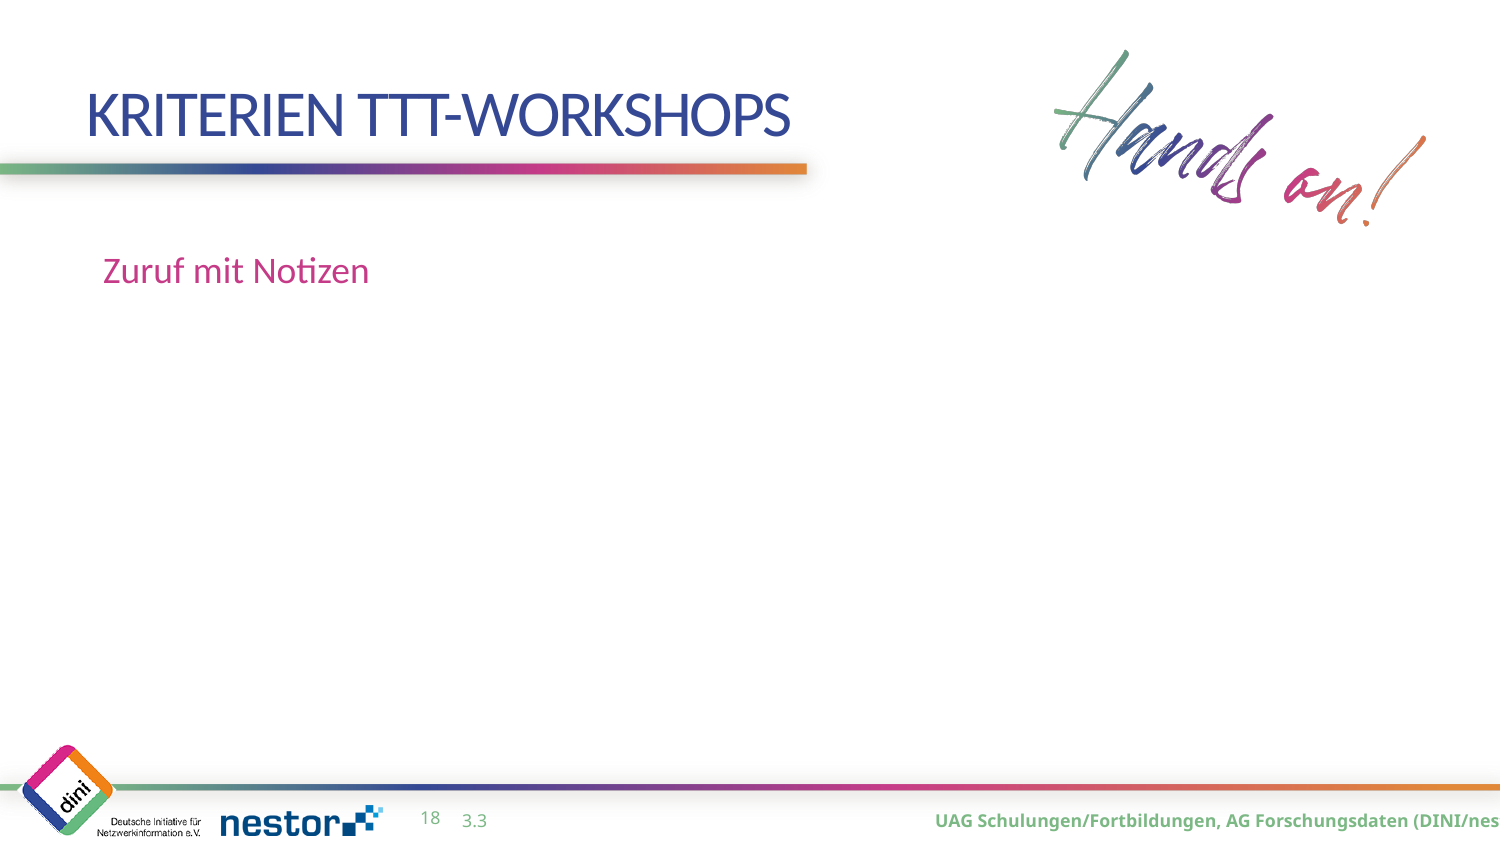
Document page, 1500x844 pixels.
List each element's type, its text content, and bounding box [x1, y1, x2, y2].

picture [1280, 819, 1289, 825]
picture [1035, 49, 1426, 238]
slide_number 17 [406, 801, 454, 841]
list Zuruf mit Notizen [88, 238, 1432, 301]
title Kriterien TtT-Workshops [77, 61, 1423, 158]
text_box 3.3 [433, 801, 502, 838]
picture [0, 731, 1500, 844]
picture [0, 138, 837, 204]
picture [1423, 817, 1428, 825]
